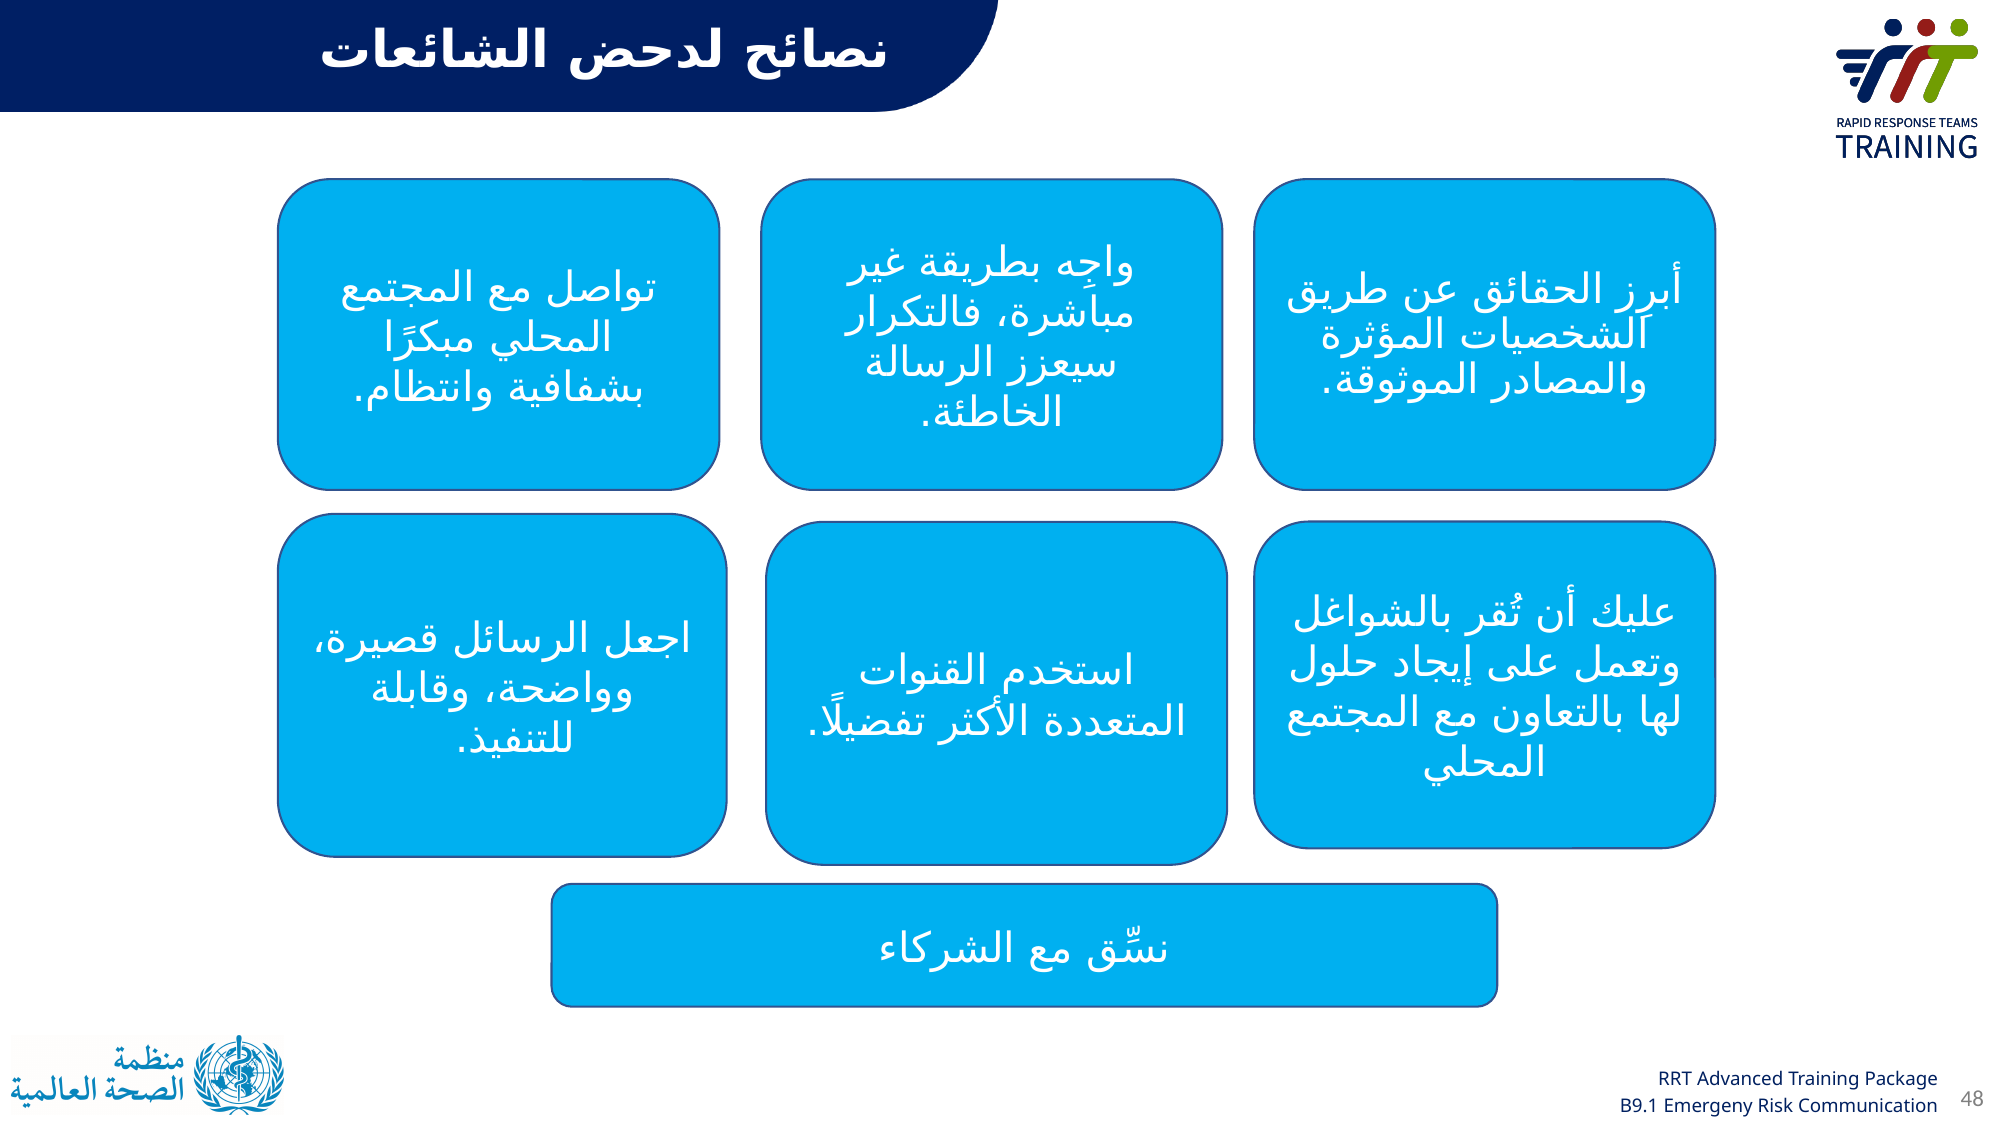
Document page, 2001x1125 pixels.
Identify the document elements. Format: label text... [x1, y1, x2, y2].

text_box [765, 521, 1228, 866]
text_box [277, 513, 727, 857]
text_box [277, 178, 720, 491]
picture [241, 1050, 247, 1059]
picture [1835, 19, 1978, 167]
picture [11, 1035, 284, 1115]
picture [0, 0, 999, 112]
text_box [551, 883, 1498, 1007]
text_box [1254, 178, 1716, 491]
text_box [1254, 521, 1716, 849]
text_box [761, 179, 1223, 491]
text_box نصائح لدحض الشائعات [22, 15, 898, 87]
